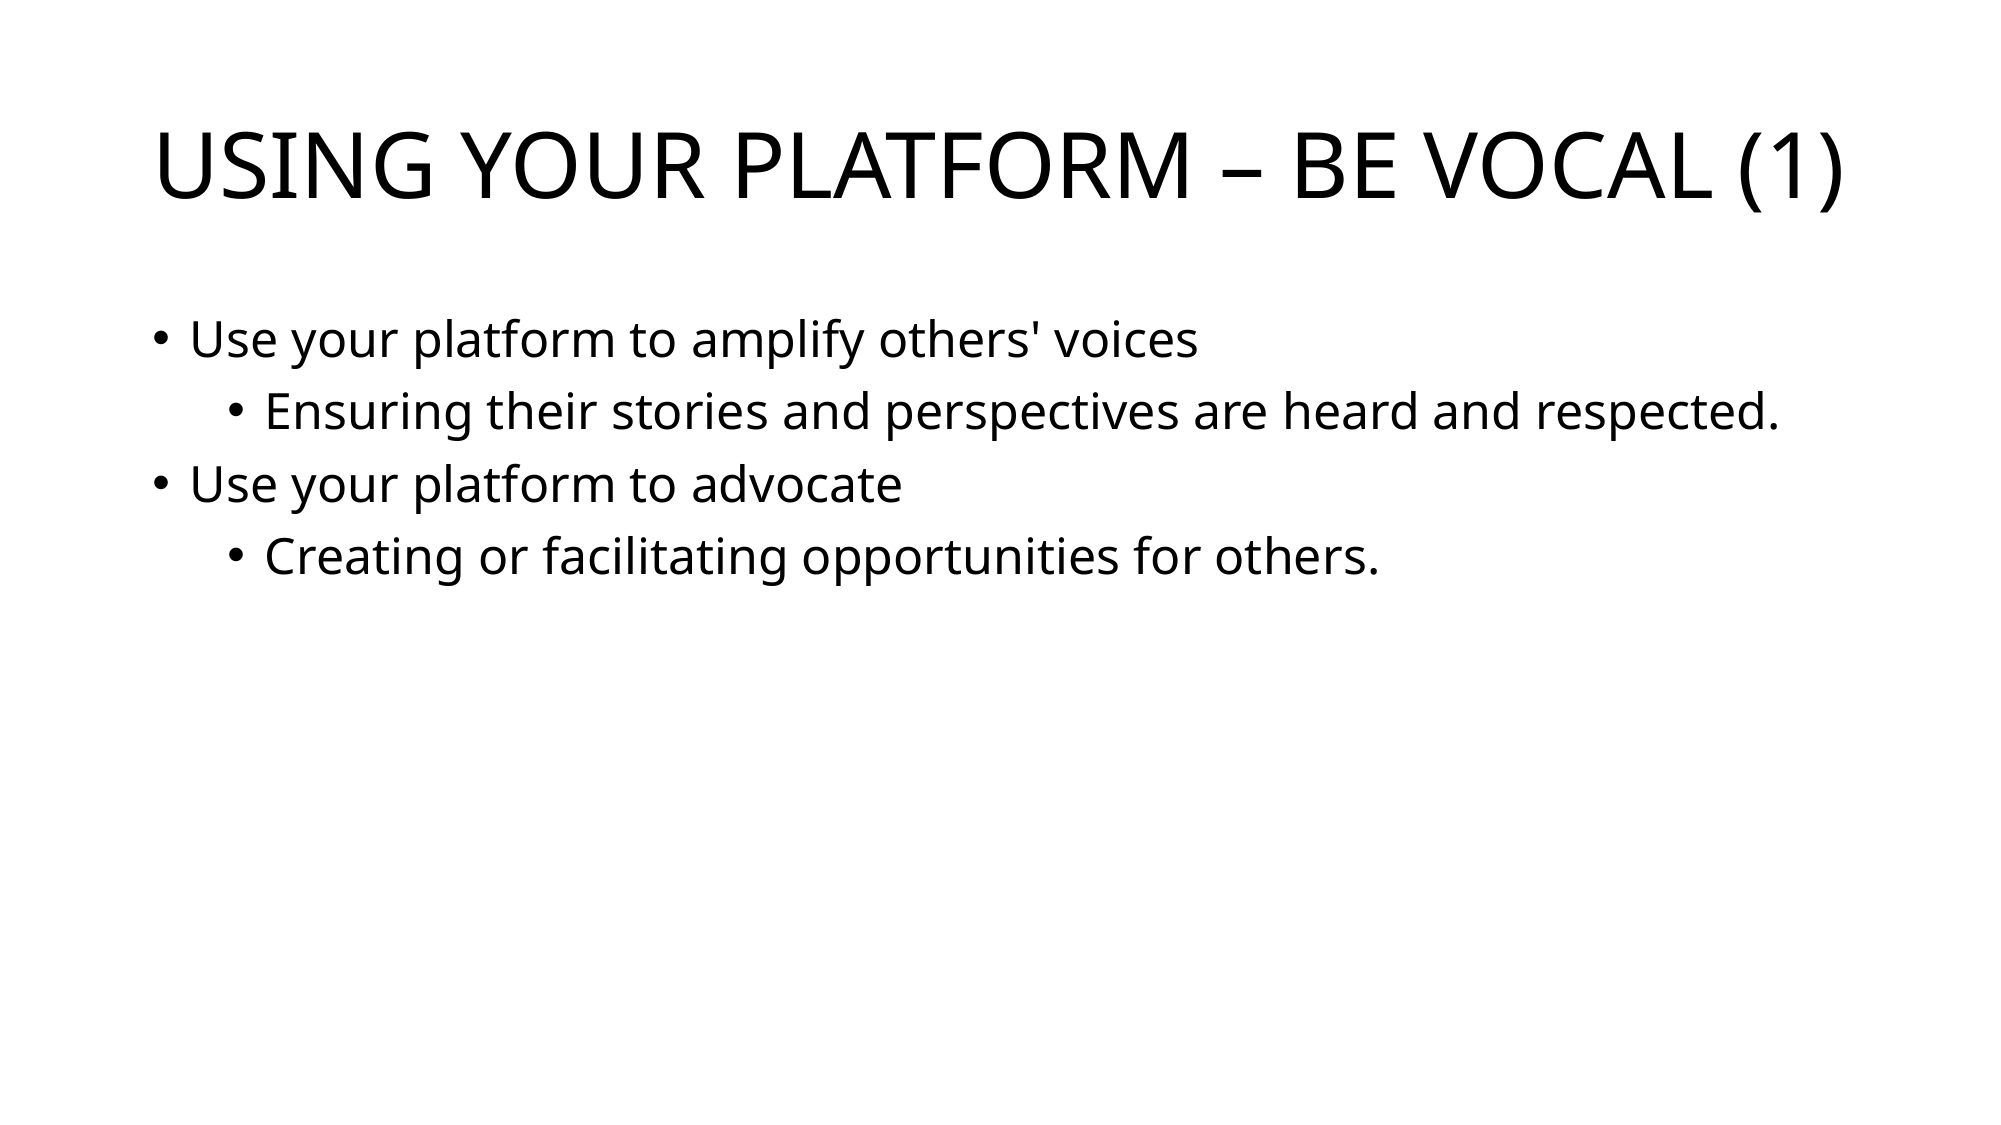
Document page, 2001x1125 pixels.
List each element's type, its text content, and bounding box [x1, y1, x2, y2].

title USING YOUR PLATFORM – BE VOCAL (1) [137, 59, 1863, 278]
list Use your platform to amplify others' voices Ensuring their stories and perspectives are heard and respected. Use your platform to advocate Creating or facilitating opportunities for others. [137, 299, 1863, 1034]
